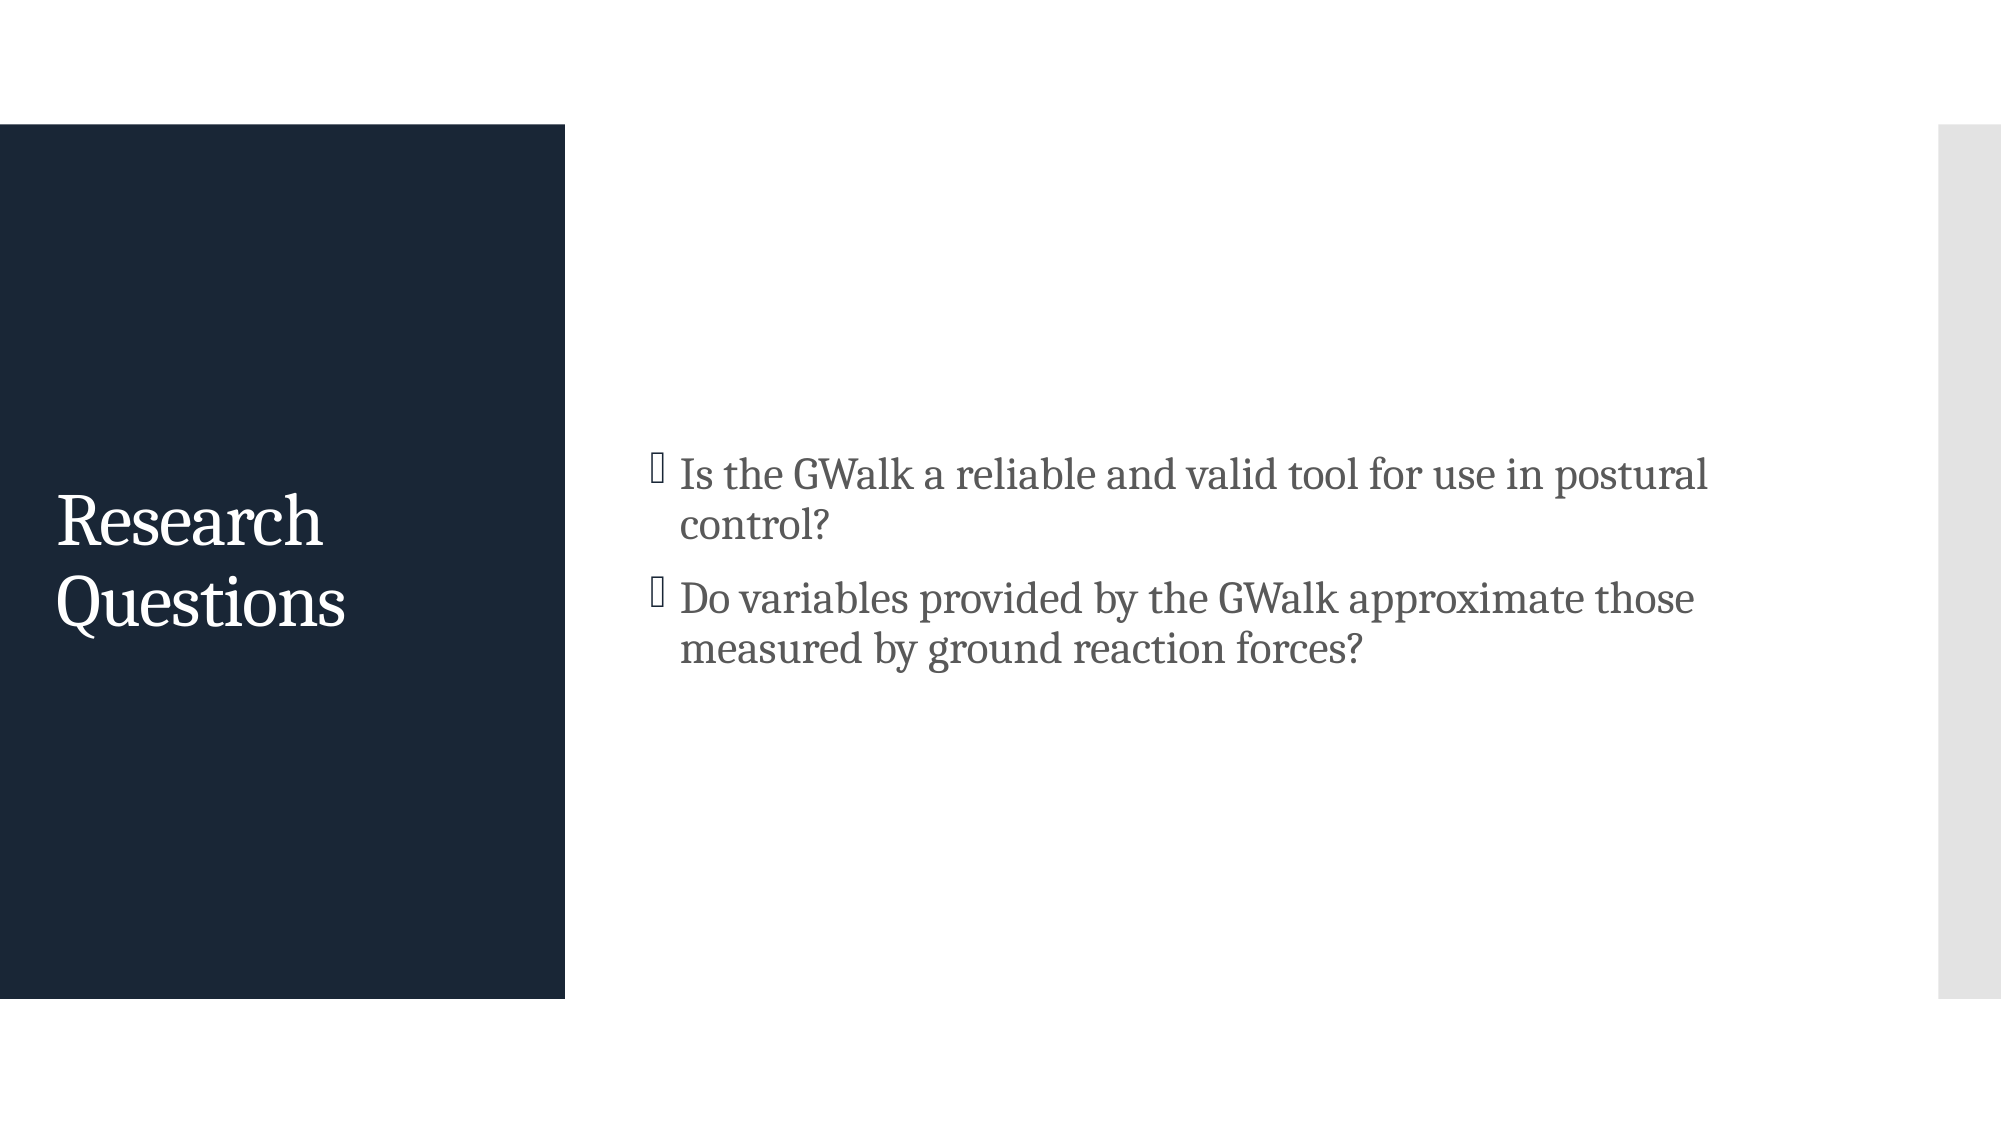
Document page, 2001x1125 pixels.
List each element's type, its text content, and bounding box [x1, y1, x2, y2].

title Research Questions [41, 184, 525, 940]
list Is the GWalk a reliable and valid tool for use in postural control? Do variables provided by the GWalk approximate those measured by ground reaction forces? [634, 141, 1835, 982]
